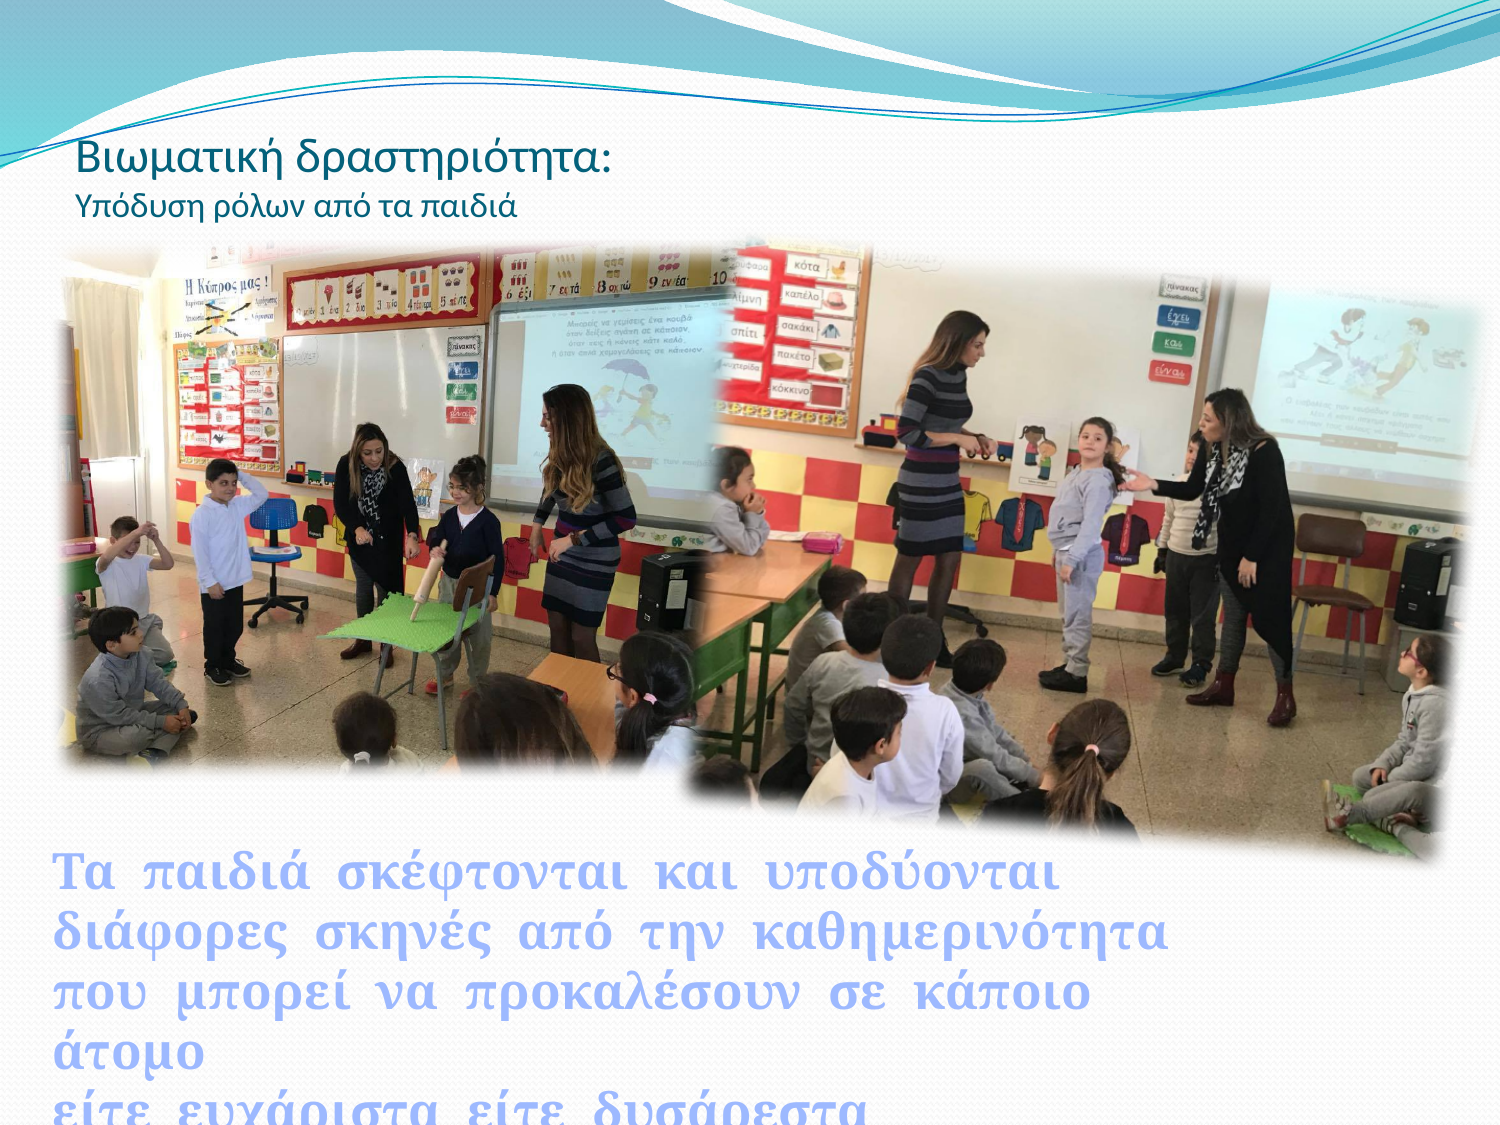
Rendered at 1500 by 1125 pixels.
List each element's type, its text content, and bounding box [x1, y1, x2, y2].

picture [49, 237, 1477, 846]
text_box Τα παιδιά σκέφτονται και υποδύονται διάφορες σκηνές από την καθημερινότητα που μπορεί να προκαλέσουν σε κάποιο άτομο είτε ευχάριστα είτε δυσάρεστα συναισθήματα! [37, 831, 1200, 1125]
title Βιωματική δραστηριότητα: Υπόδυση ρόλων από τα παιδιά [75, 115, 1438, 225]
